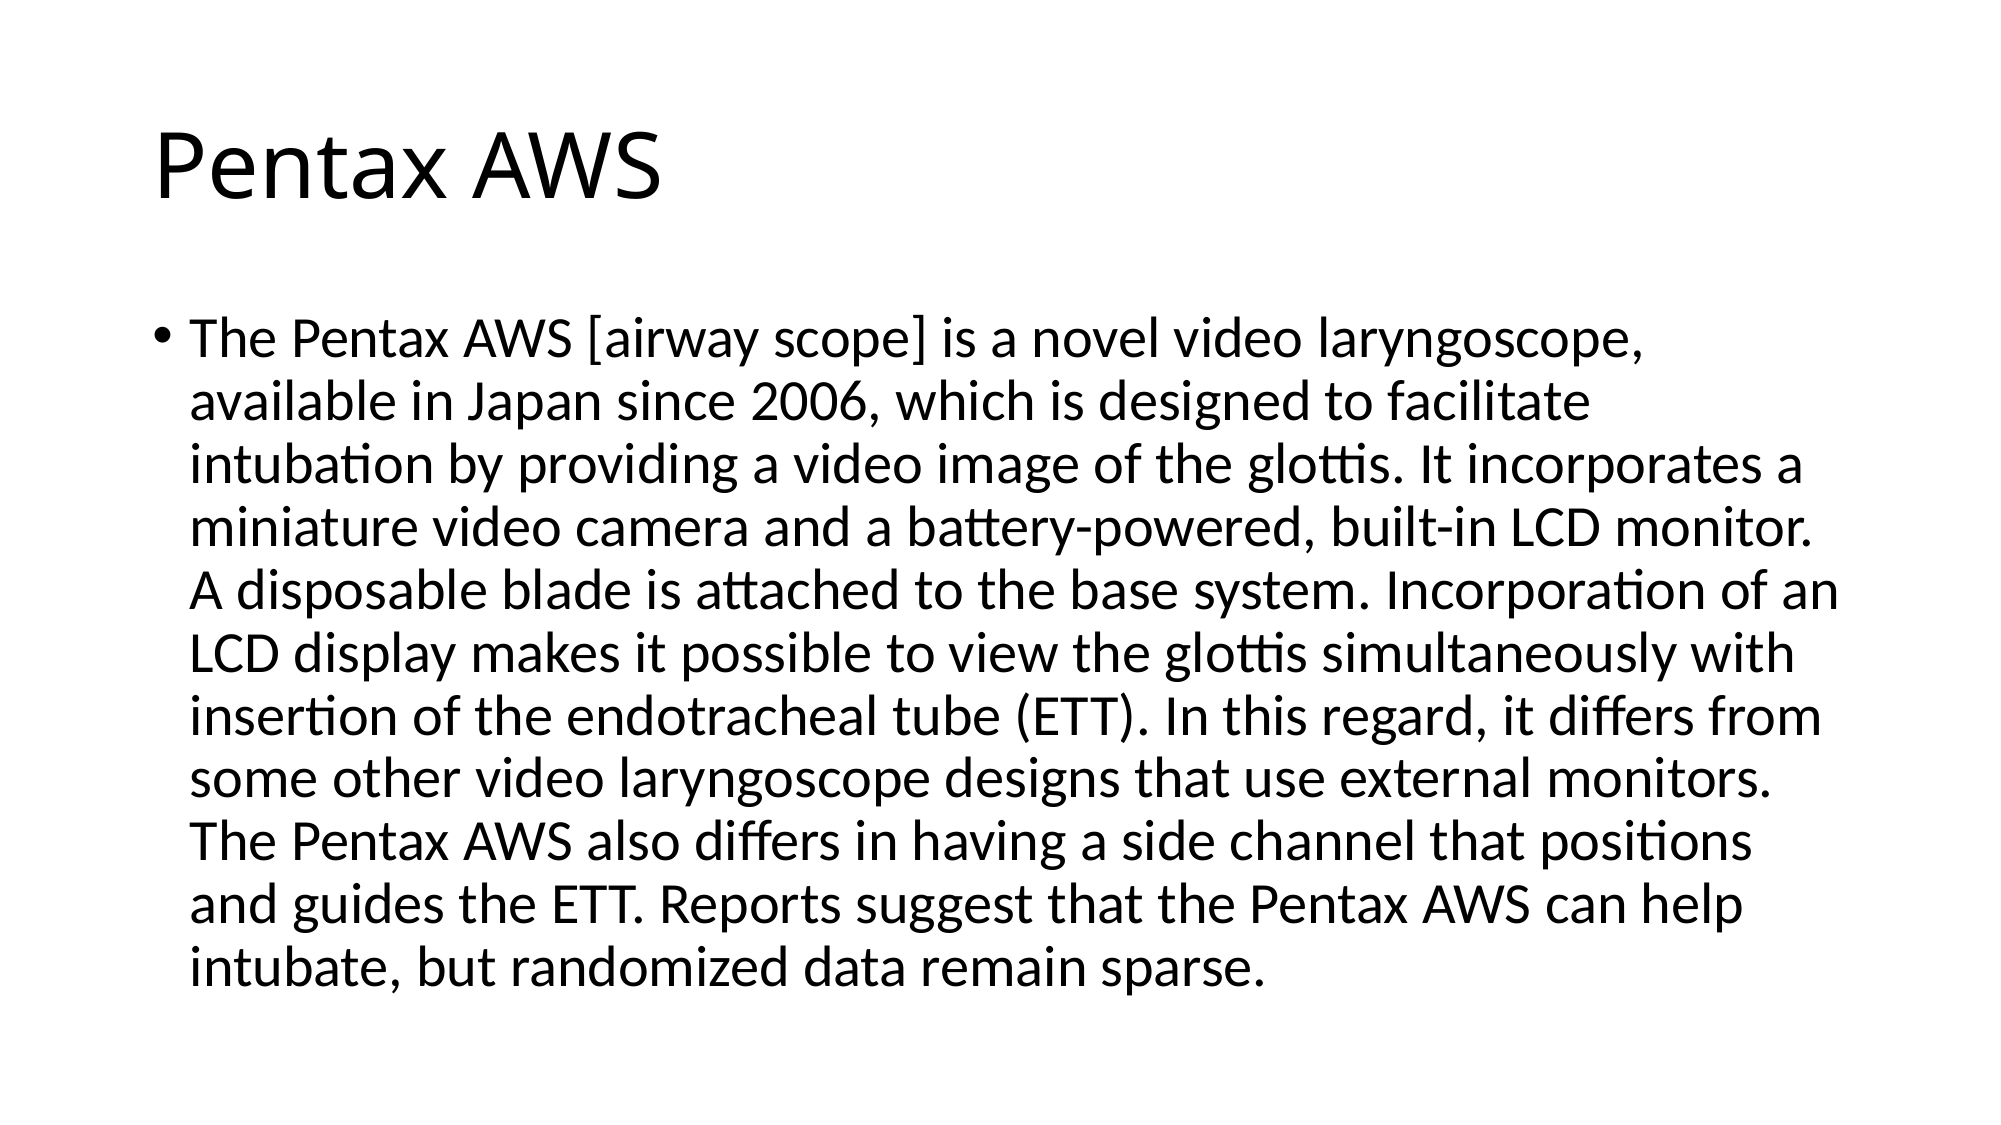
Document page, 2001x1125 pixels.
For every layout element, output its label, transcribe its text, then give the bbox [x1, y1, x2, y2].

title Pentax AWS [137, 59, 1863, 278]
list The Pentax AWS [airway scope] is a novel video laryngoscope, available in Japan since 2006, which is designed to facilitate intubation by providing a video image of the glottis. It incorporates a miniature video camera and a battery-powered, built-in LCD monitor. A disposable blade is attached to the base system. Incorporation of an LCD display makes it possible to view the glottis simultaneously with insertion of the endotracheal tube (ETT). In this regard, it differs from some other video laryngoscope designs that use external monitors. The Pentax AWS also differs in having a side channel that positions and guides the ETT. Reports suggest that the Pentax AWS can help intubate, but randomized data remain sparse. [137, 299, 1863, 1014]
